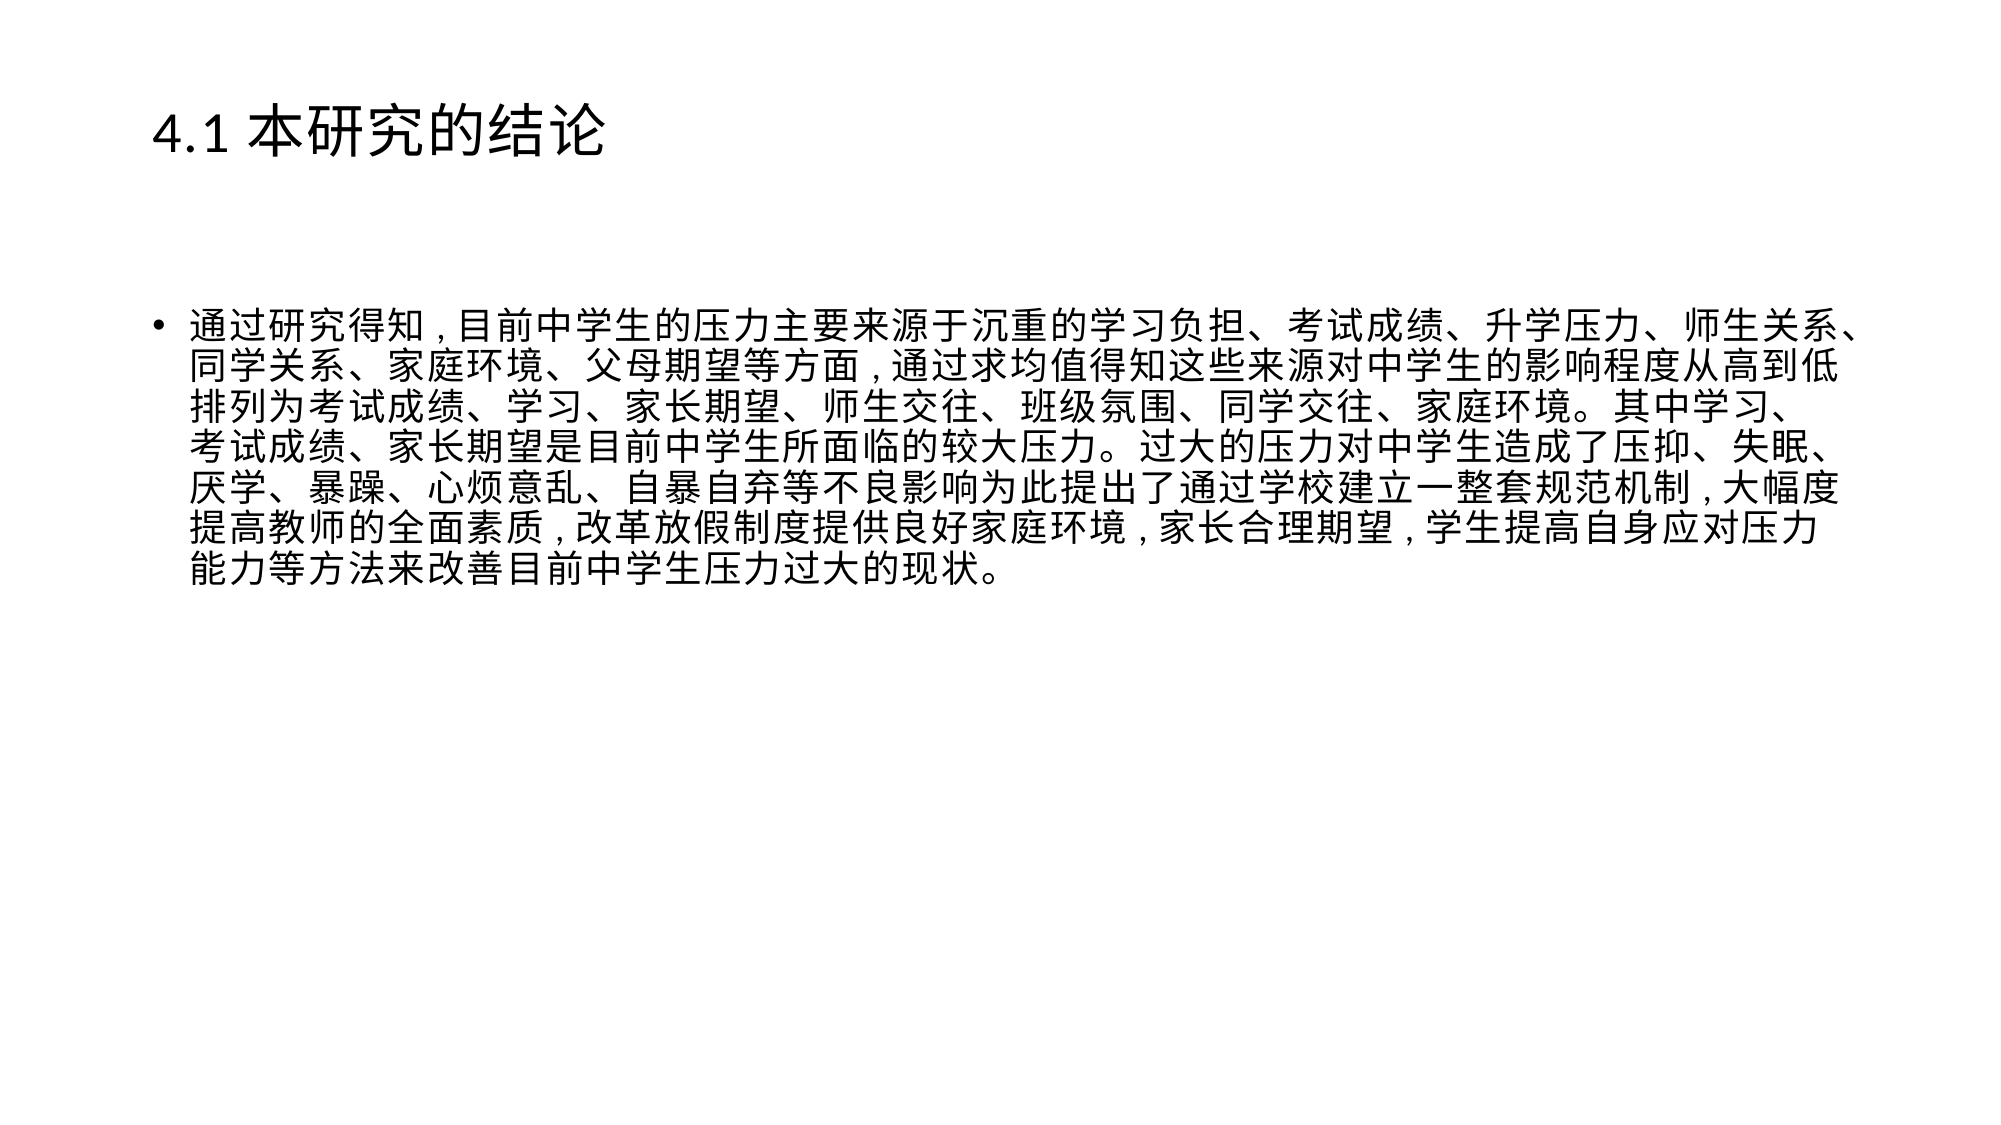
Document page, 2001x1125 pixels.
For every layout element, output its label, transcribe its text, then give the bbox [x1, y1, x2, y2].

title 4.1本研究的结论 [137, 59, 1863, 278]
list 通过研究得知,目前中学生的压力主要来源于沉重的学习负担、考试成绩、升学压力、师生关系、同学关系、家庭环境、父母期望等方面,通过求均值得知这些来源对中学生的影响程度从高到低排列为考试成绩、学习、家长期望、师生交往、班级氛围、同学交往、家庭环境。其中学习、考试成绩、家长期望是目前中学生所面临的较大压力。过大的压力对中学生造成了压抑、失眠、厌学、暴躁、心烦意乱、自暴自弃等不良影响为此提出了通过学校建立一整套规范机制,大幅度提高教师的全面素质,改革放假制度提供良好家庭环境,家长合理期望,学生提高自身应对压力能力等方法来改善目前中学生压力过大的现状。 [137, 299, 1863, 1014]
